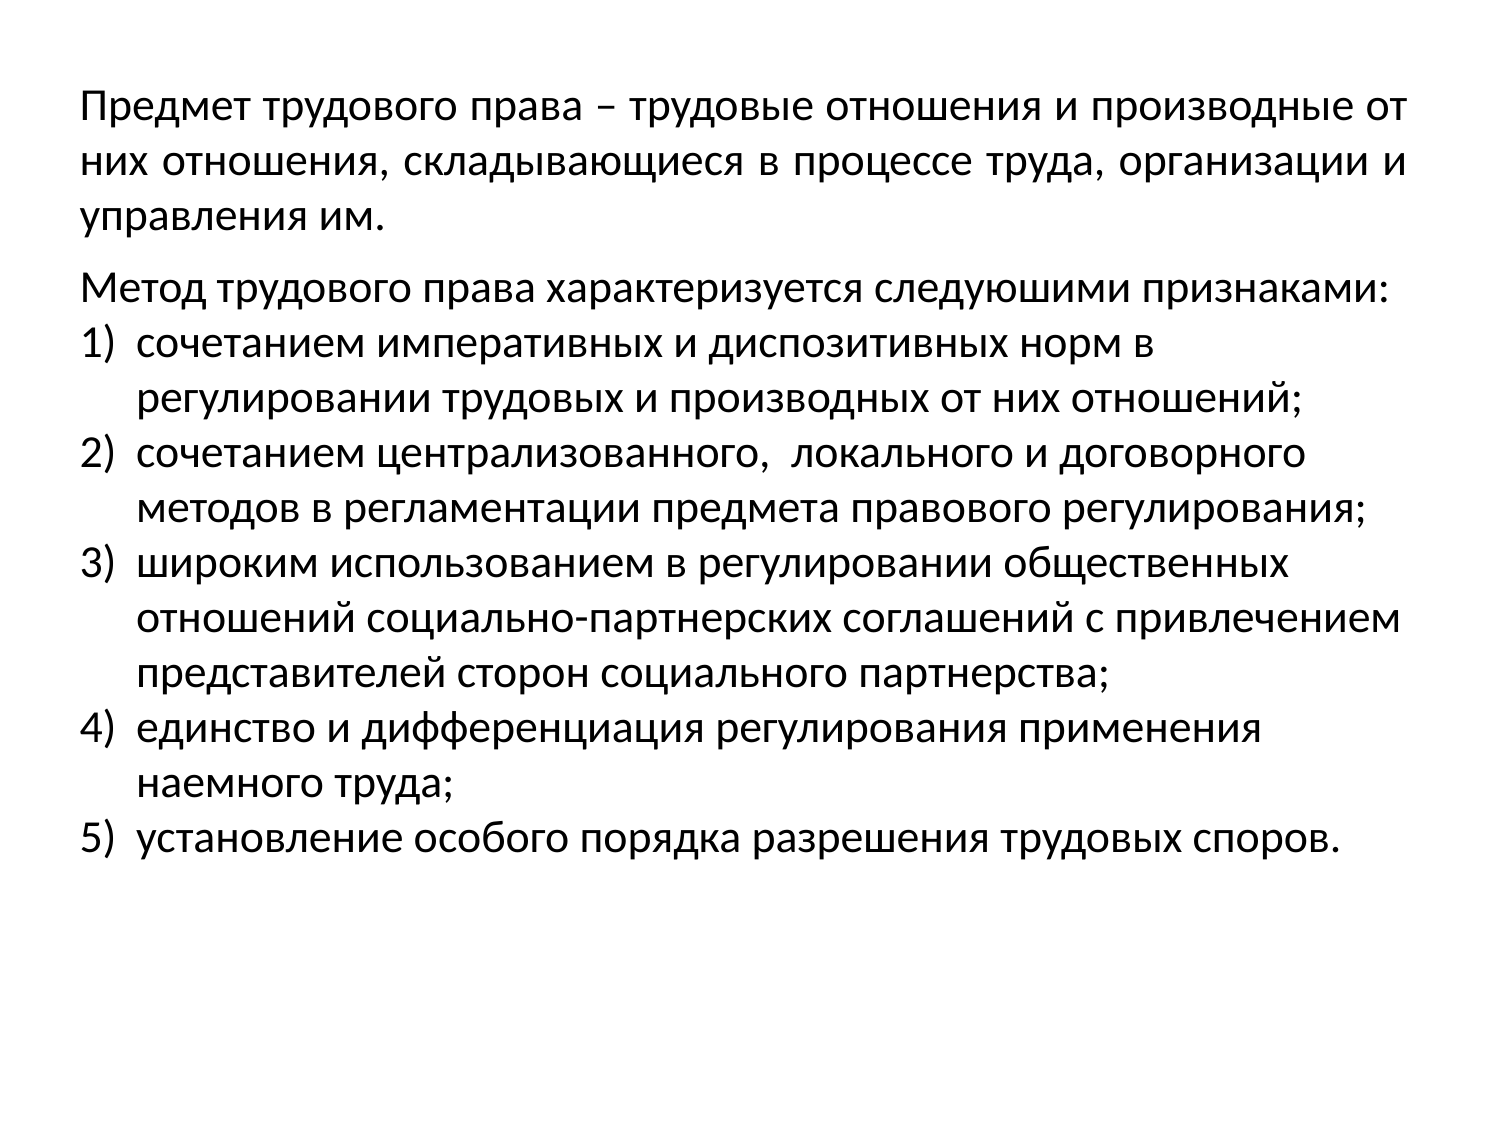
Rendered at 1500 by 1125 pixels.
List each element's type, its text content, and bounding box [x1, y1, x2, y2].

text_box Предмет трудового права – трудовые отношения и производные от них отношения, складывающиеся в процессе труда, организации и управления им. [64, 67, 1424, 248]
text_box Метод трудового права характеризуется следуюшими признаками: сочетанием императивных и диспозитивных норм в регулировании трудовых и производных от них отношений; сочетанием централизованного, локального и договорного методов в регламентации предмета правового регулирования; широким использованием в регулировании общественных отношений социально-партнерских соглашений с привлечением представителей сторон социального партнерства; единство и дифференциация регулирования применения наемного труда; установление особого порядка разрешения трудовых споров. [64, 249, 1424, 869]
